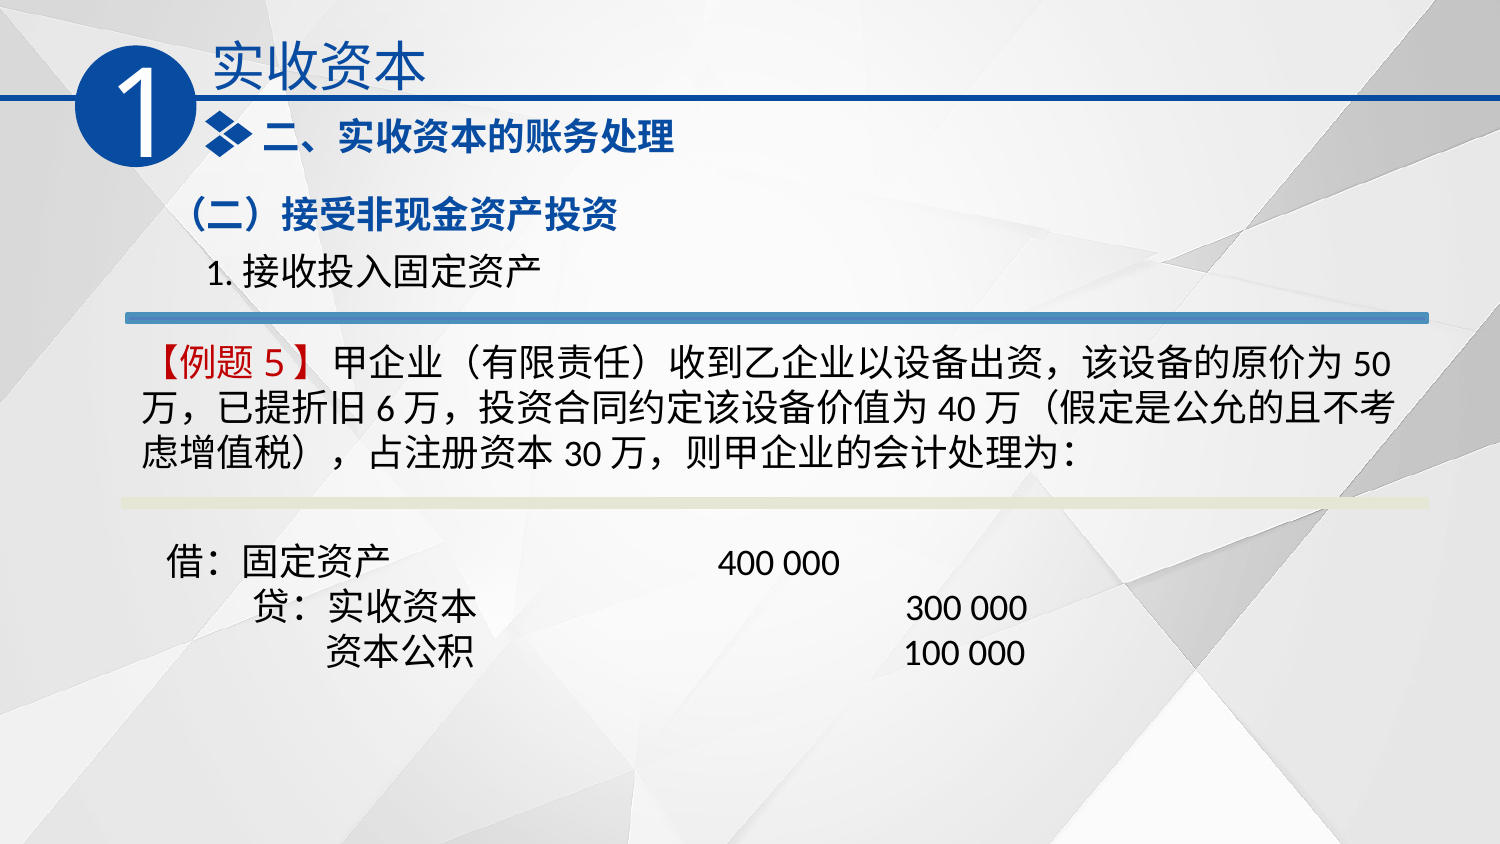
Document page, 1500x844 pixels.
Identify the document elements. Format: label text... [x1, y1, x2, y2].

text_box 二、实收资本的账务处理 [250, 107, 688, 164]
text_box 借：固定资产 400 000 贷：实收资本 300 000 资本公积 100 000 [154, 531, 1301, 679]
text_box 【例题5】甲企业（有限责任）收到乙企业以设备出资，该设备的原价为50万，已提折旧6万，投资合同约定该设备价值为40万（假定是公允的且不考虑增值税），占注册资本30万，则甲企业的会计处理为： [129, 332, 1431, 480]
text_box [205, 135, 235, 158]
text_box [223, 122, 250, 145]
picture [0, 101, 1500, 844]
text_box [125, 312, 1429, 324]
picture [0, 0, 1500, 95]
text_box 1.接收投入固定资产 [193, 242, 556, 300]
text_box 实收资本 [198, 37, 510, 92]
text_box （二）接受非现金资产投资 [156, 184, 632, 242]
text_box [121, 497, 1429, 509]
text_box 1 [84, 45, 203, 97]
text_box [75, 107, 84, 138]
text_box [205, 110, 235, 133]
text_box 1 [84, 107, 203, 171]
text_box [75, 74, 84, 97]
